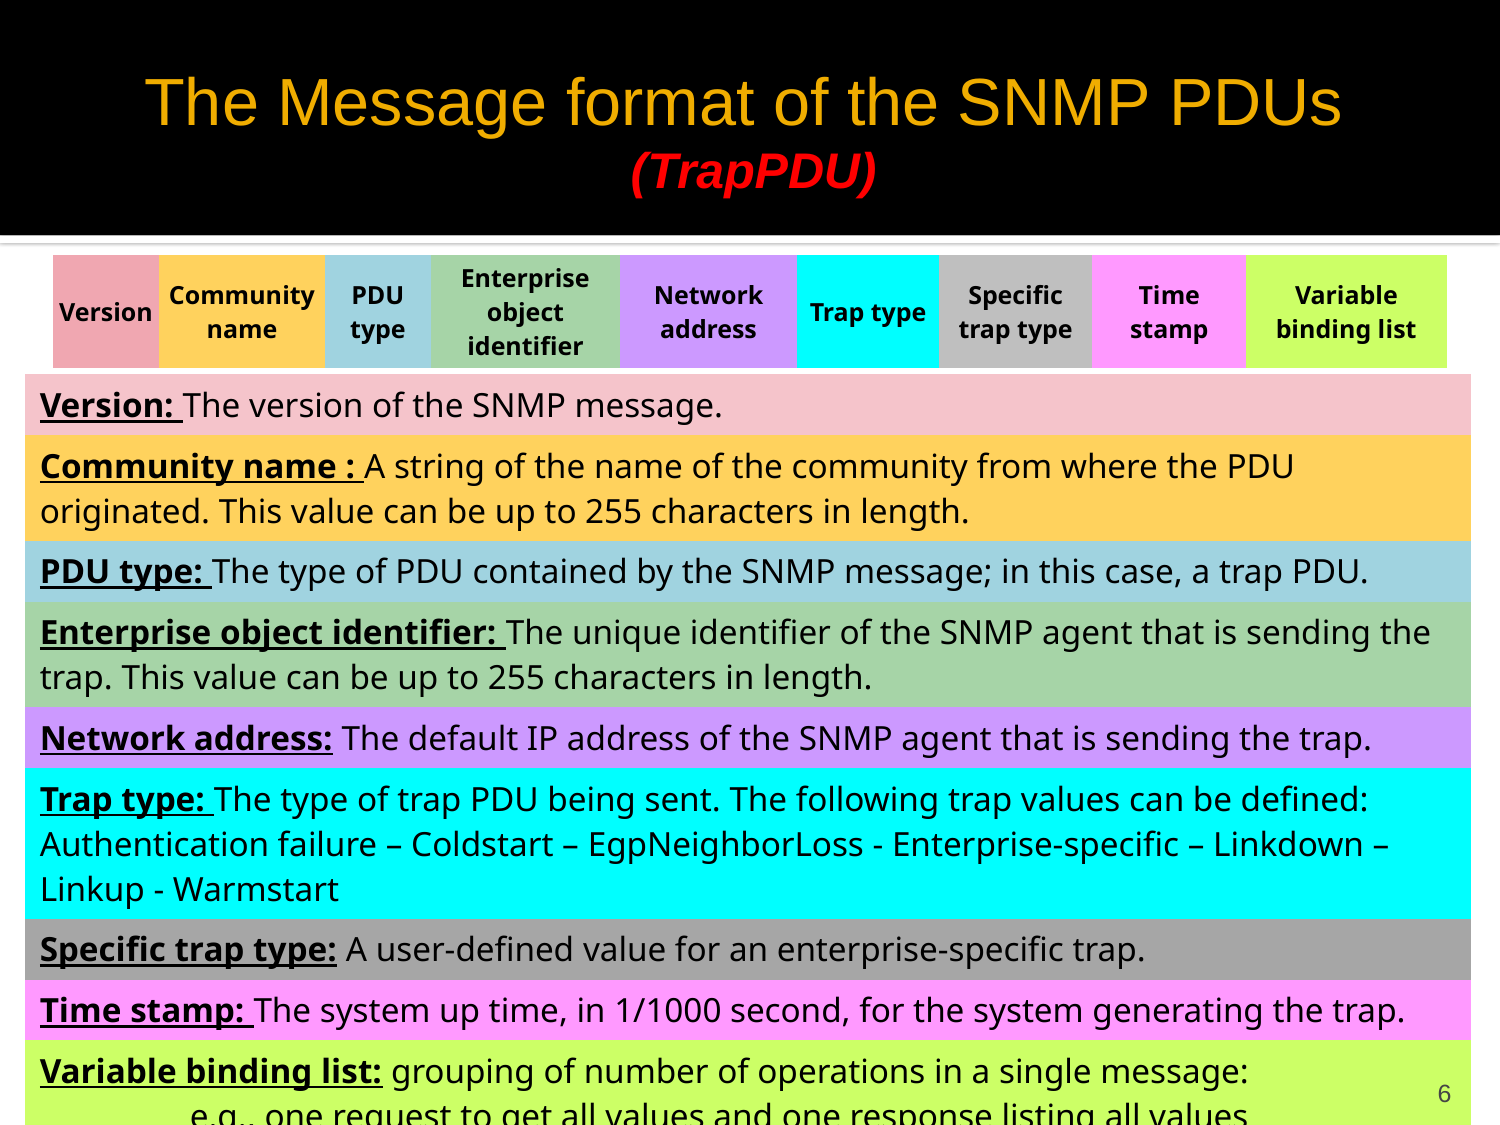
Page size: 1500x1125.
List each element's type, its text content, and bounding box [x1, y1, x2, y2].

table_header Time stamp [1092, 255, 1246, 368]
table_header Network address [620, 255, 797, 368]
table_header Version: The version of the SNMP message. [25, 374, 1471, 435]
table_header Variable binding list [1246, 255, 1447, 368]
table_cell PDU type: The type of PDU contained by the SNMP message; in this case, a trap PDU. [25, 541, 1471, 602]
table_cell Community name : A string of the name of the community from where the PDU originated. This value can be up to 255 characters in length. [25, 435, 1471, 541]
table_cell Trap type: The type of trap PDU being sent. The following trap values can be defined: Authentication failure – Coldstart – EgpNeighborLoss - Enterprise-specific – Linkdown – Linkup - Warmstart [25, 768, 1471, 919]
table_header Version [53, 255, 159, 368]
table_header PDU type [325, 255, 431, 368]
table_cell Time stamp: The system up time, in 1/1000 second, for the system generating the trap. [25, 980, 1471, 1040]
table_header Community name [159, 255, 325, 368]
slide_number 6 [1345, 1062, 1467, 1108]
table_header Enterprise object identifier [431, 255, 620, 368]
title The Message format of the SNMP PDUs (TrapPDU) [75, 25, 1425, 231]
table_cell Network address: The default IP address of the SNMP agent that is sending the trap. [25, 707, 1471, 768]
table_header Specific trap type [939, 255, 1092, 368]
table_header Trap type [797, 255, 939, 368]
table_cell Enterprise object identifier: The unique identifier of the SNMP agent that is sending the trap. This value can be up to 255 characters in length. [25, 602, 1471, 707]
table_cell Specific trap type: A user-defined value for an enterprise-specific trap. [25, 919, 1471, 980]
table_cell Variable binding list: grouping of number of operations in a single message: e.g., one request to get all values and one response listing all values [25, 1040, 1471, 1125]
